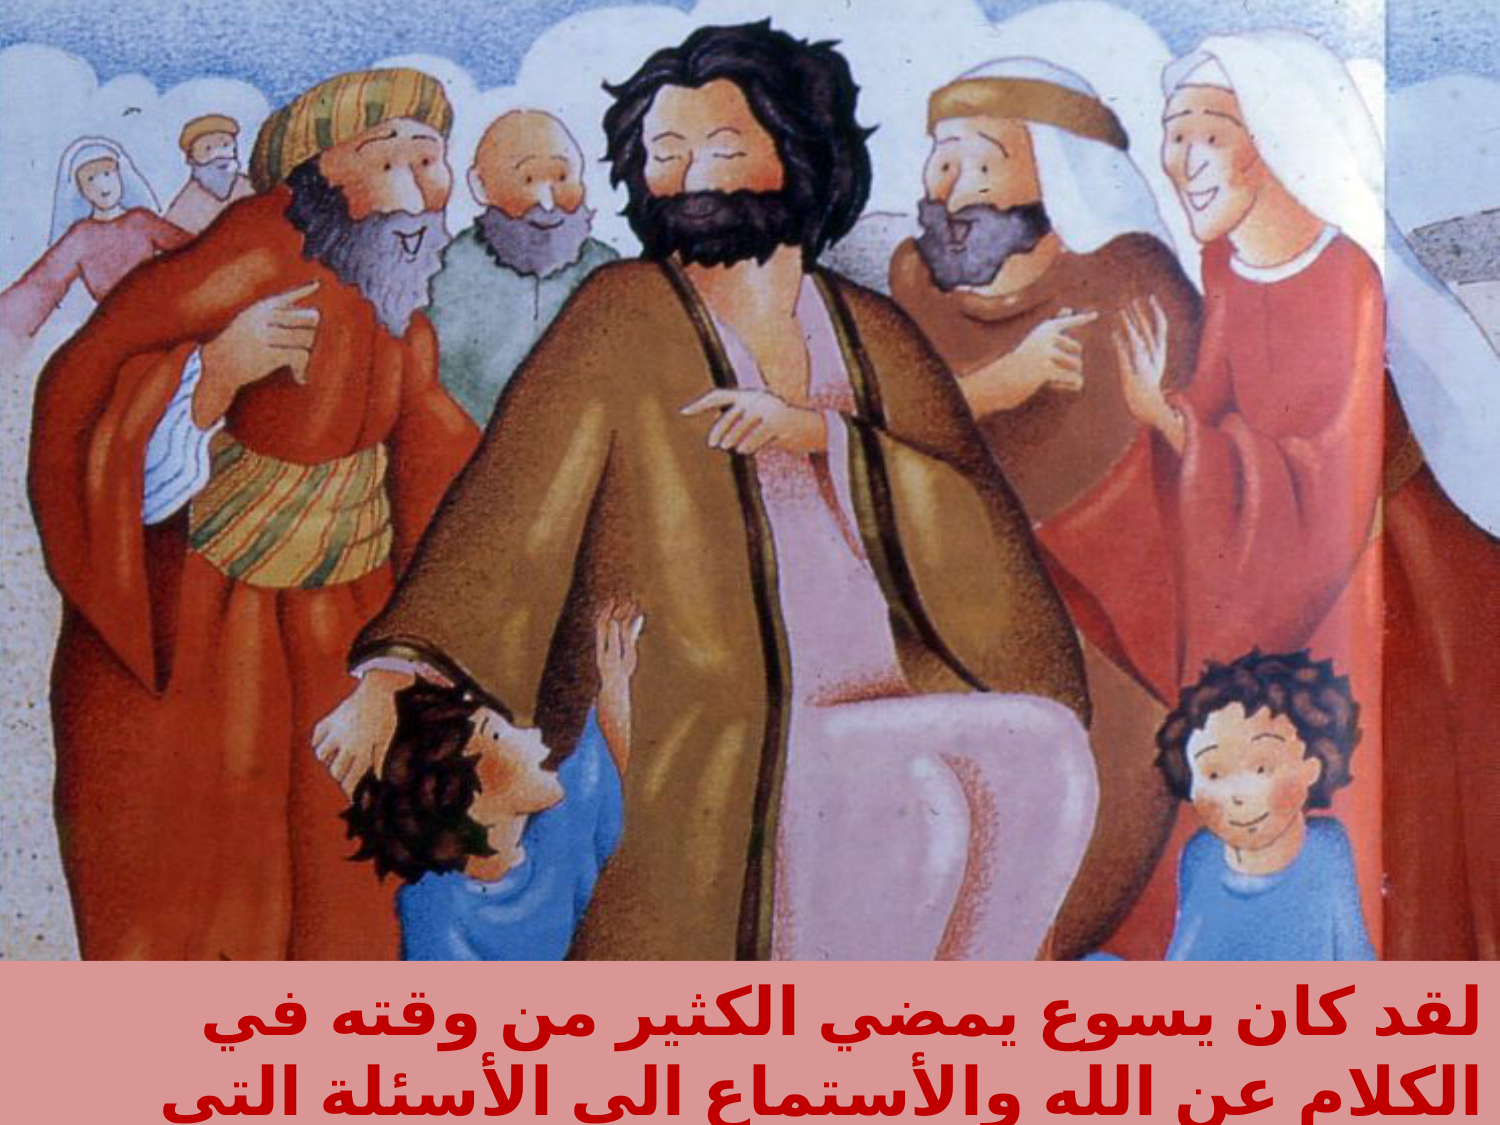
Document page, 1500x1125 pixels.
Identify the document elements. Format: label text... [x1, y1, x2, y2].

picture [0, 0, 1500, 962]
text_box لقد كان يسوع يمضي الكثير من وقته في الكلام عن الله والأستماع الى الأسئلة التي يطرحها عليه الجميع والأجابة عليها [0, 969, 1500, 1125]
